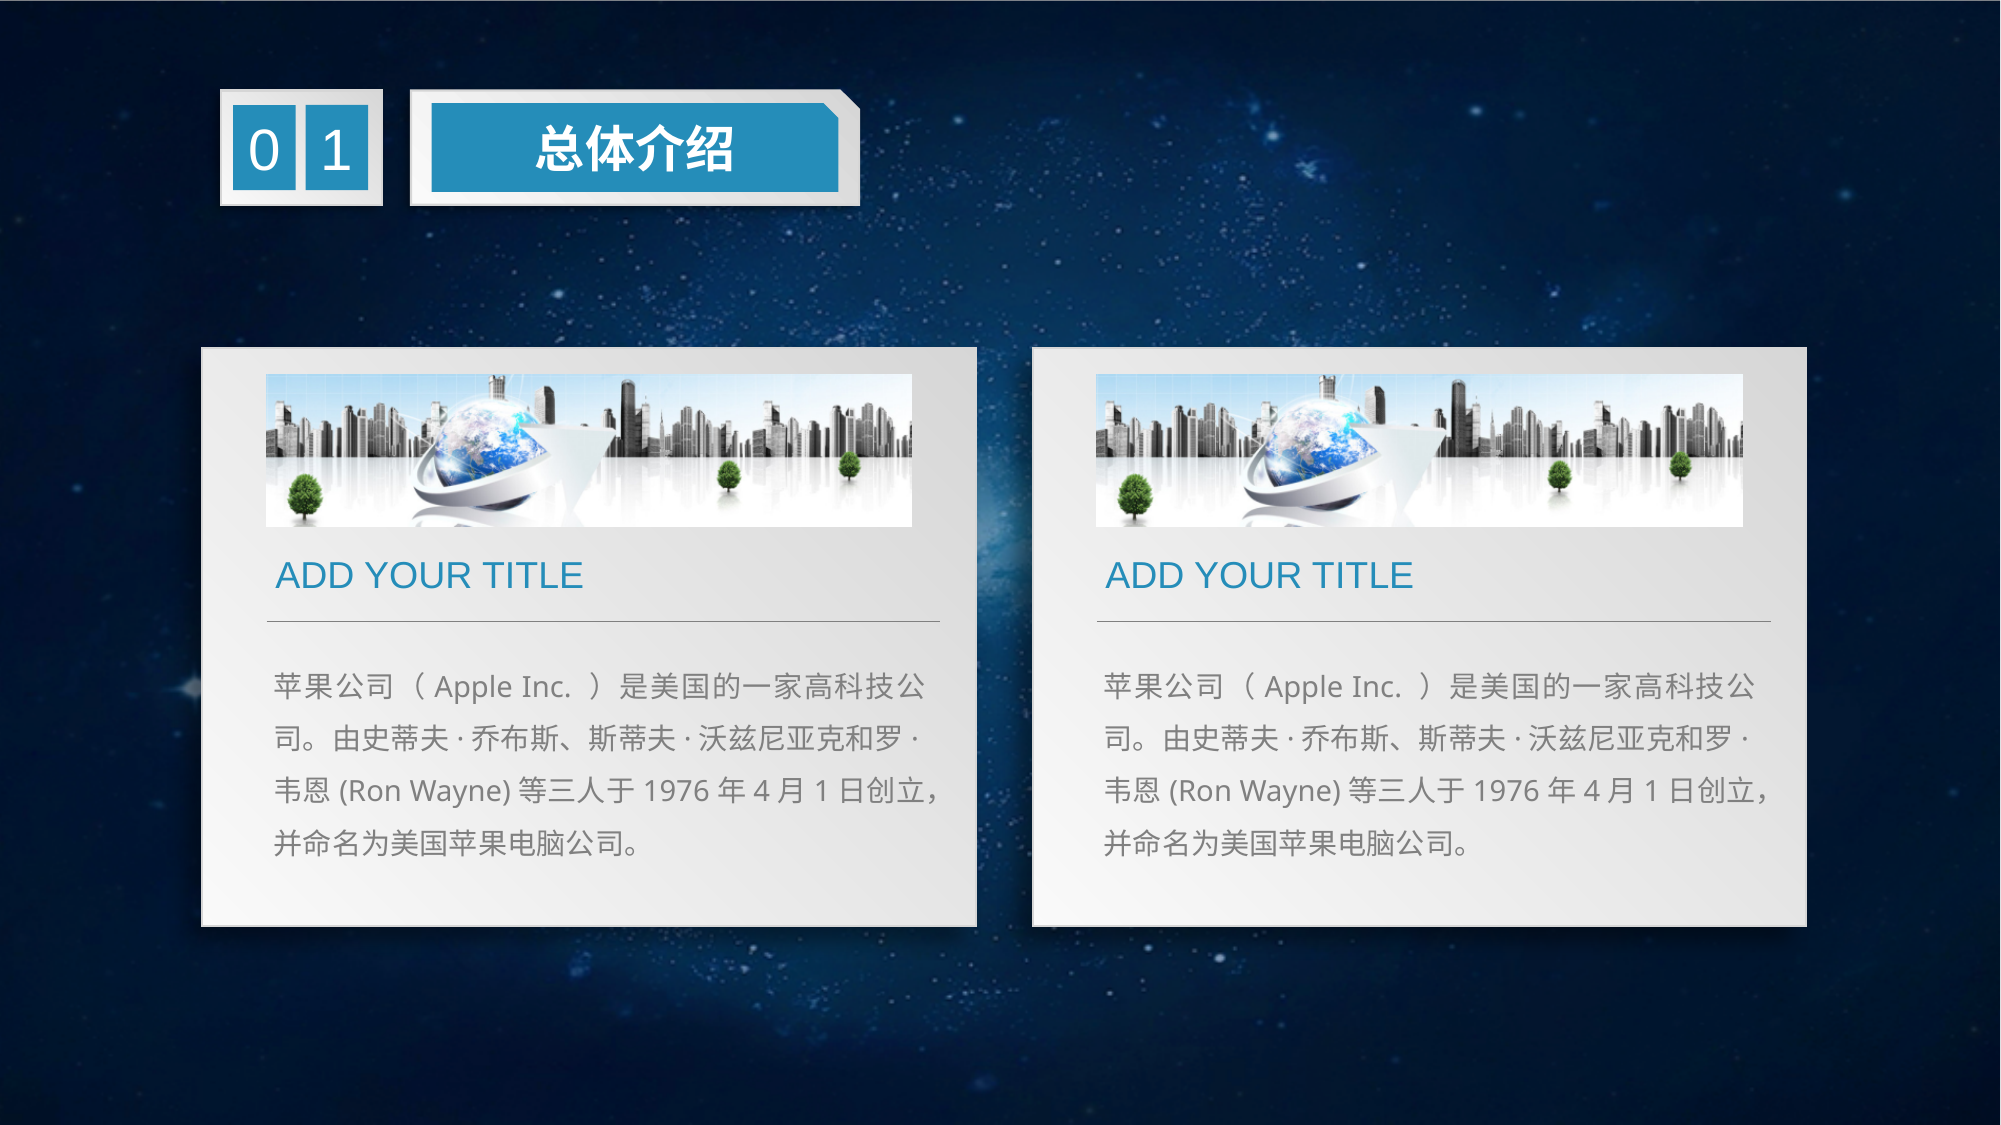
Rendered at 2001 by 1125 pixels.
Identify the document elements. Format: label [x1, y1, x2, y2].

text_box [410, 90, 860, 205]
text_box [232, 104, 297, 191]
text_box [202, 347, 977, 927]
text_box [1032, 347, 1807, 927]
picture [0, 0, 2001, 1125]
text_box [220, 89, 383, 206]
text_box [305, 104, 369, 191]
